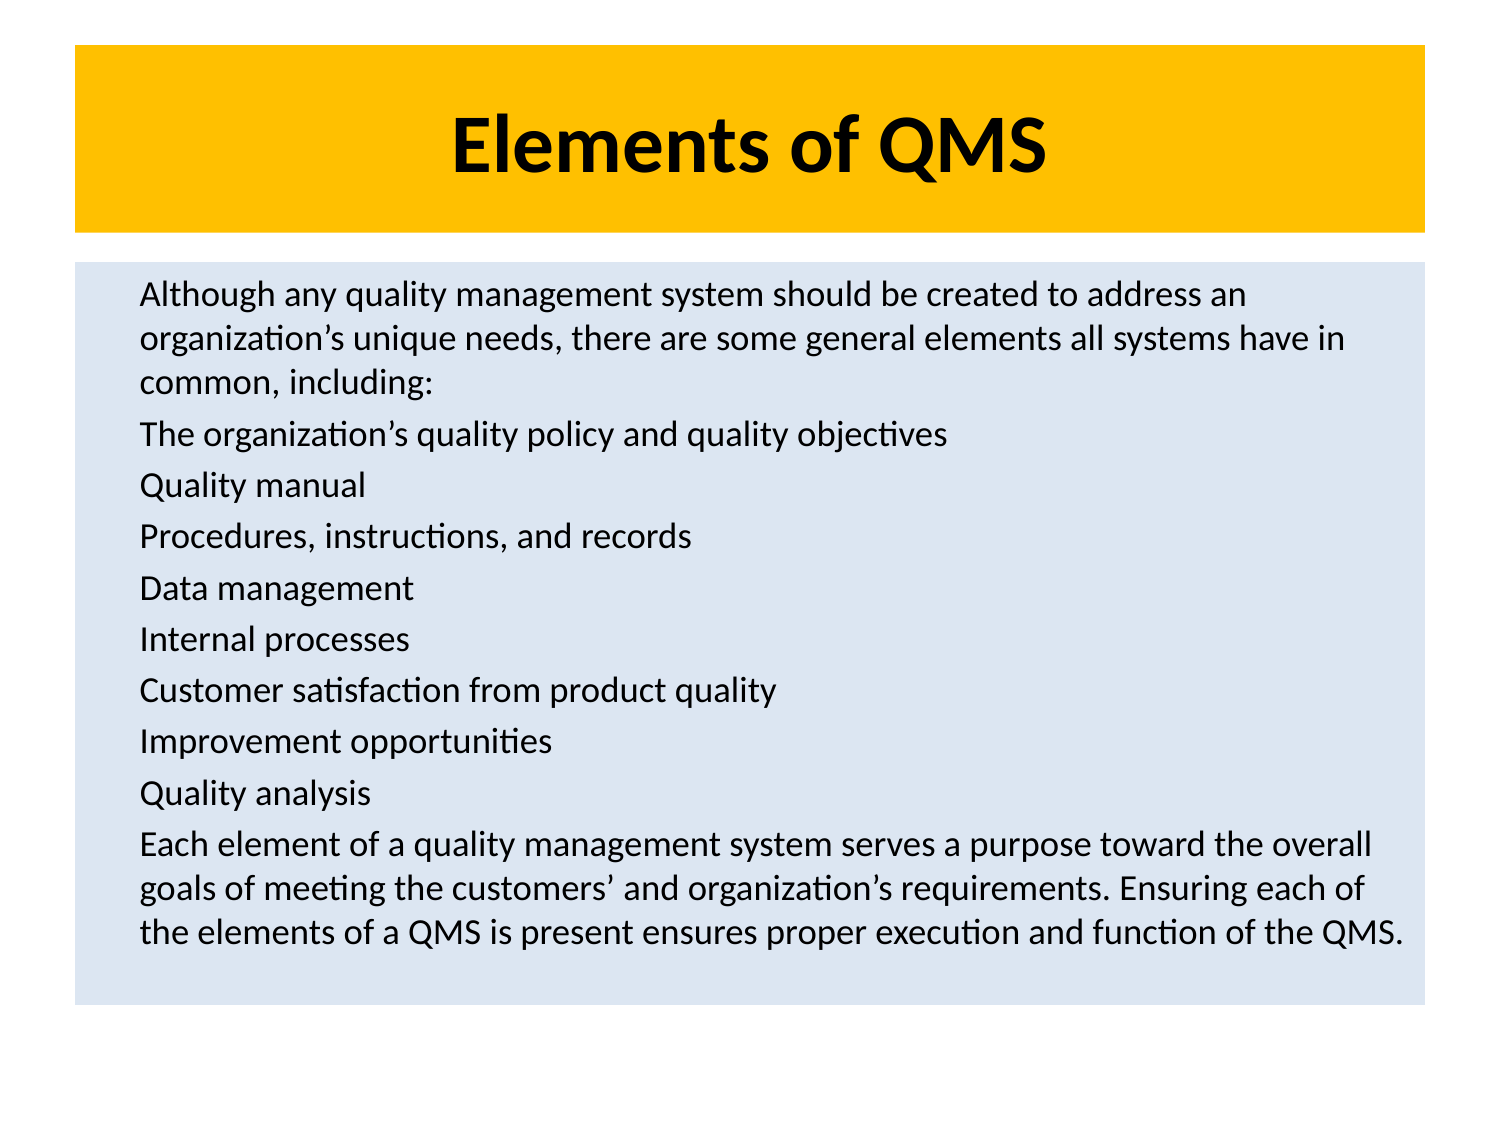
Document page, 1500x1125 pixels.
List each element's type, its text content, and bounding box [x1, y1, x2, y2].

list Although any quality management system should be created to address an organization’s unique needs, there are some general elements all systems have in common, including: The organization’s quality policy and quality objectives Quality manual Procedures, instructions, and records Data management Internal processes Customer satisfaction from product quality Improvement opportunities Quality analysis Each element of a quality management system serves a purpose toward the overall goals of meeting the customers’ and organization’s requirements. Ensuring each of the elements of a QMS is present ensures proper execution and function of the QMS. [75, 262, 1425, 1005]
title Elements of QMS [75, 45, 1425, 233]
